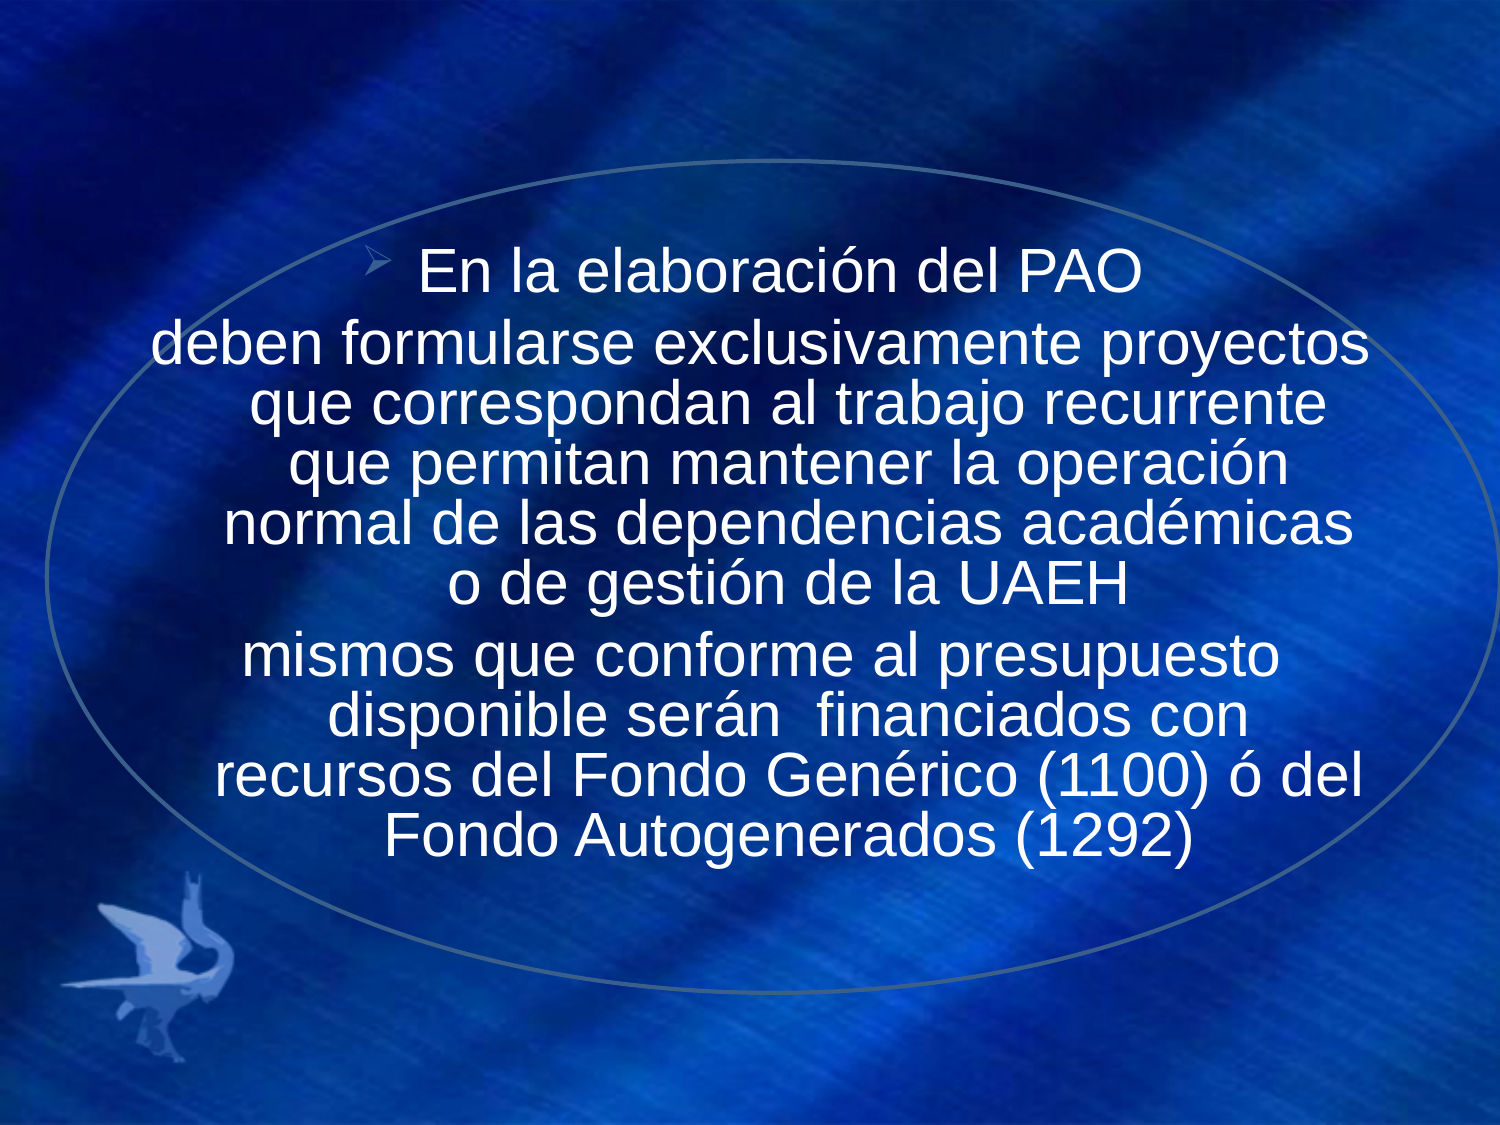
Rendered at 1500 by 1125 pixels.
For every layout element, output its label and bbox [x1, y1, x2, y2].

text_box [46, 160, 1500, 994]
picture [0, 0, 1500, 1125]
